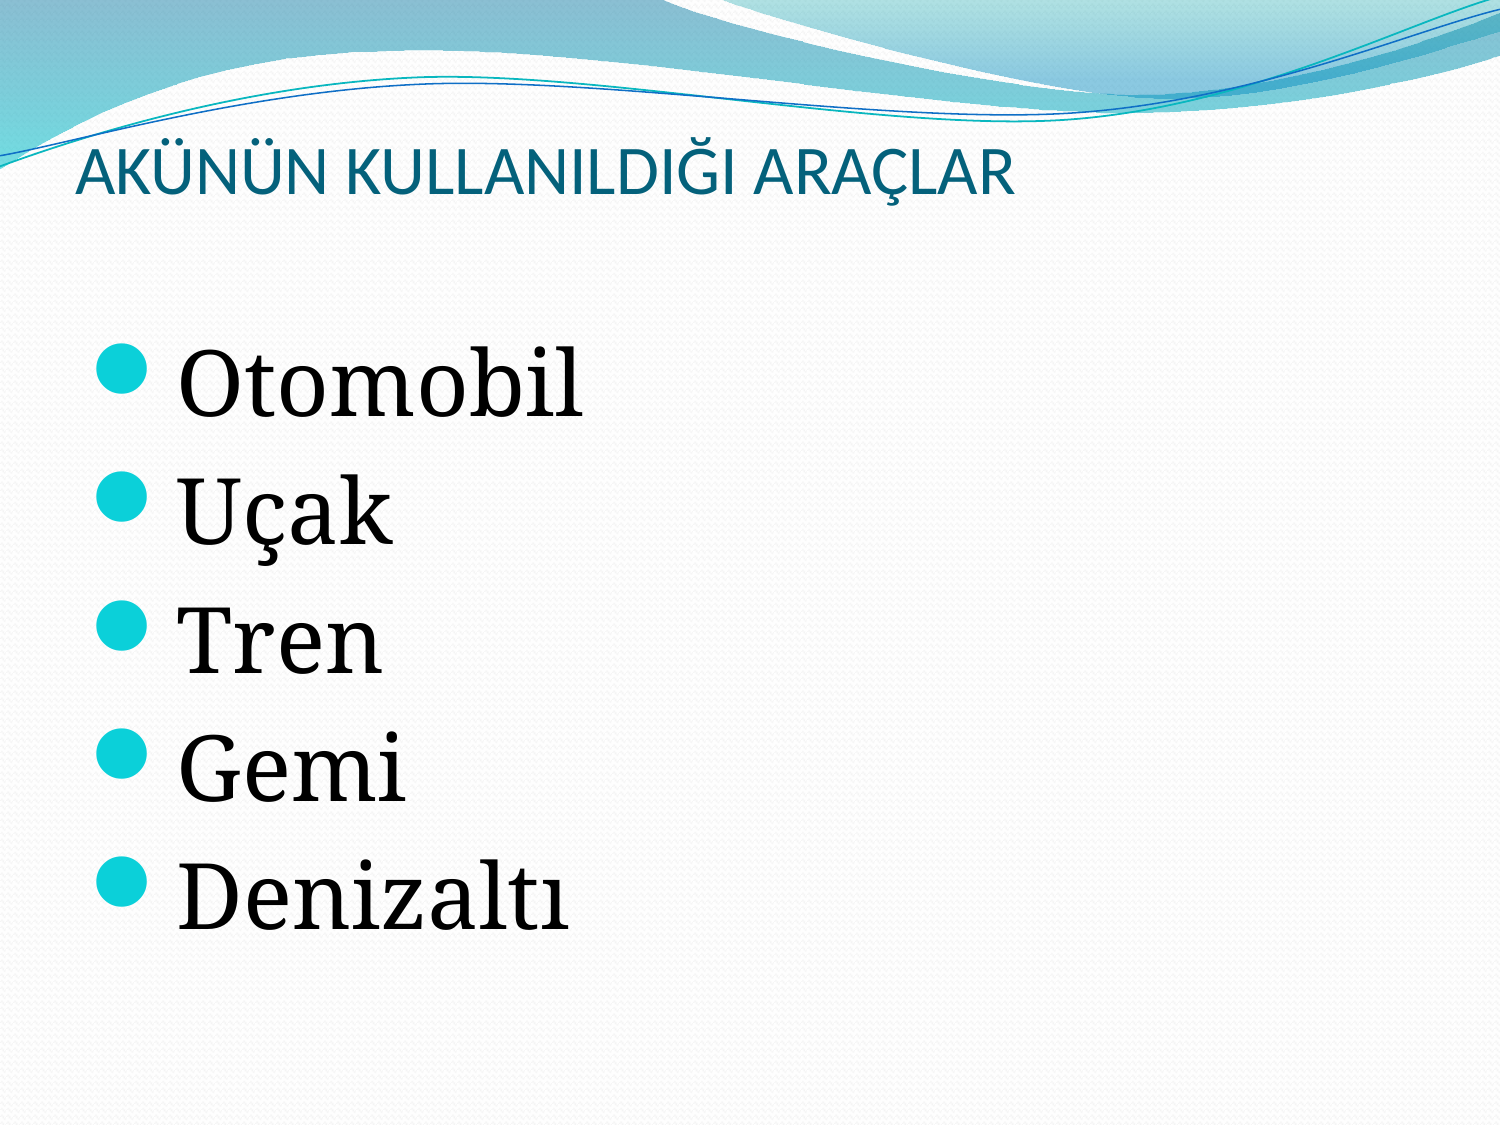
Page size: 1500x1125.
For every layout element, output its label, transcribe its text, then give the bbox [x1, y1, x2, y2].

list Otomobil Uçak Tren Gemi Denizaltı [75, 317, 1425, 1038]
title AKÜNÜN KULLANILDIĞI ARAÇLAR [75, 115, 1425, 209]
